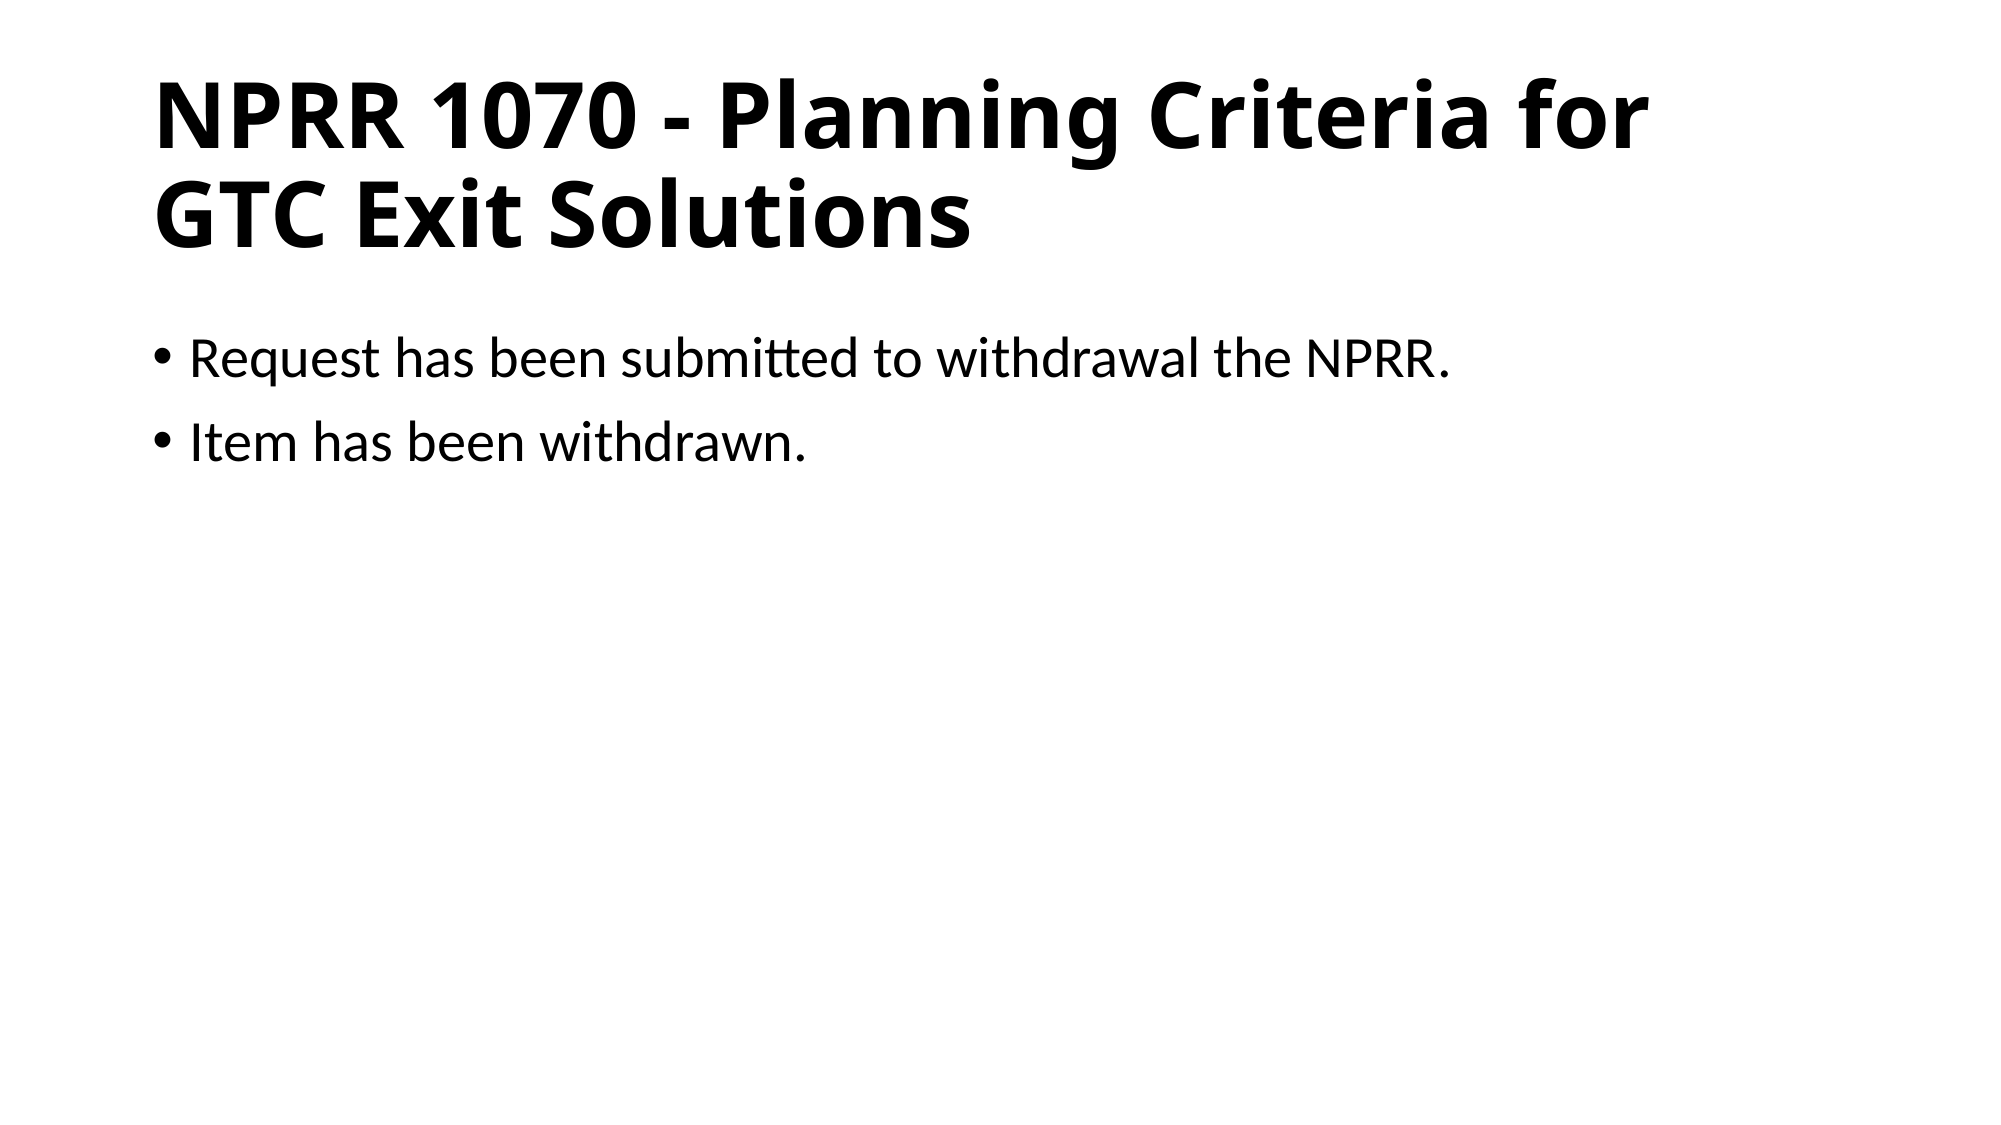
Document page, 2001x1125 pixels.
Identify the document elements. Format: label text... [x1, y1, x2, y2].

title NPRR 1070 - Planning Criteria for GTC Exit Solutions [137, 59, 1863, 278]
list Request has been submitted to withdrawal the NPRR. Item has been withdrawn. [137, 320, 1863, 1034]
